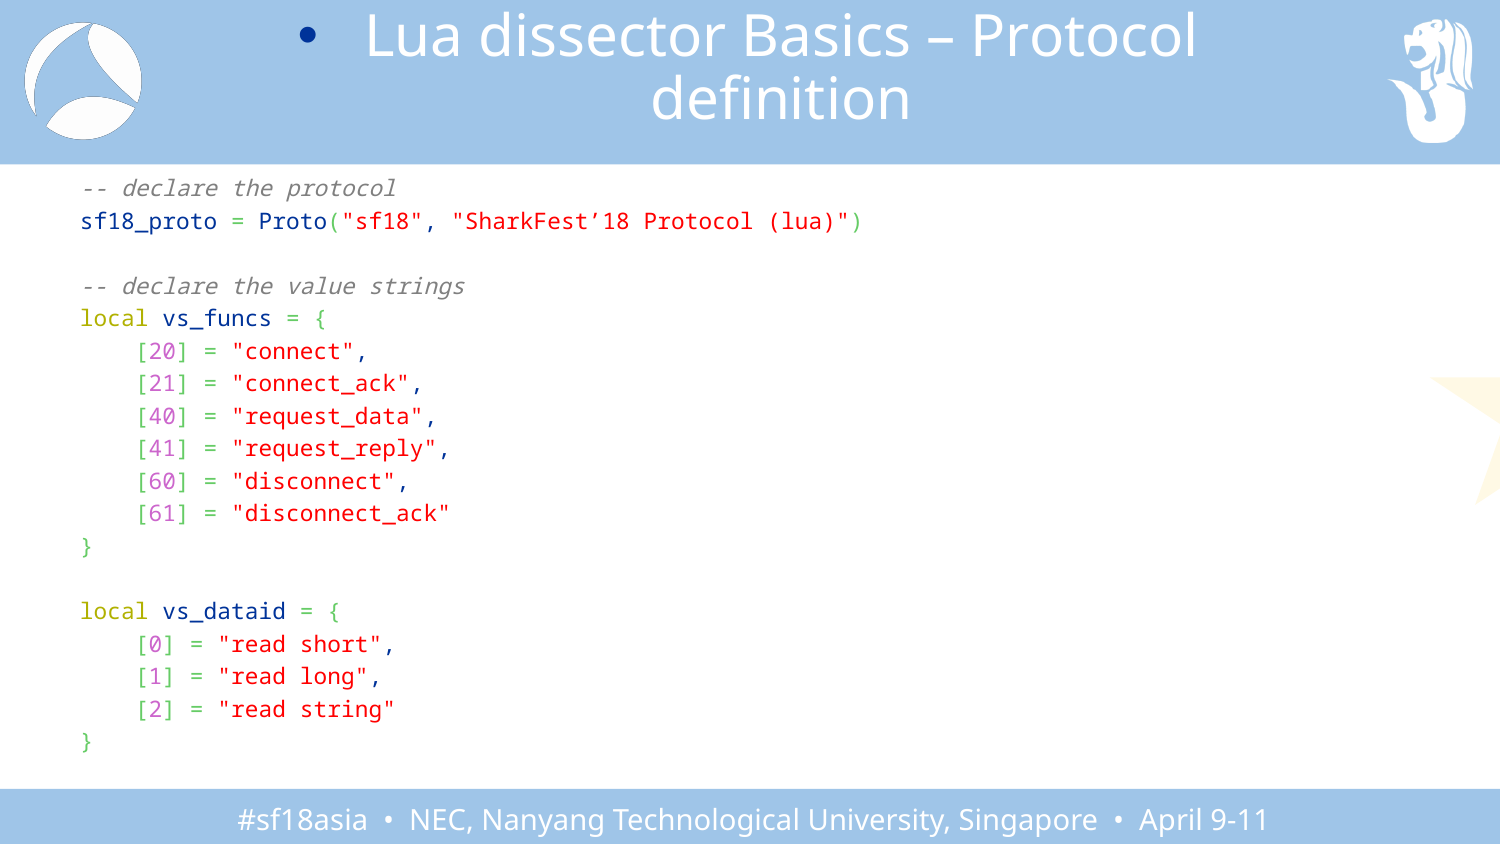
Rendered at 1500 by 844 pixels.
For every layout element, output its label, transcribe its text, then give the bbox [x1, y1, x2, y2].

picture [24, 22, 142, 140]
picture [1387, 19, 1473, 143]
list -- declare the protocol sf18_proto = Proto("sf18", "SharkFest’18 Protocol (lua)") -- declare the value strings local vs_funcs = { [20] = "connect", [21] = "connect_ack", [40] = "request_data", [41] = "request_reply", [60] = "disconnect", [61] = "disconnect_ack" } local vs_dataid = { [0] = "read short", [1] = "read long", [2] = "read string" } [64, 161, 1436, 777]
list Lua dissector Basics – Protocol definition [147, 0, 1341, 139]
